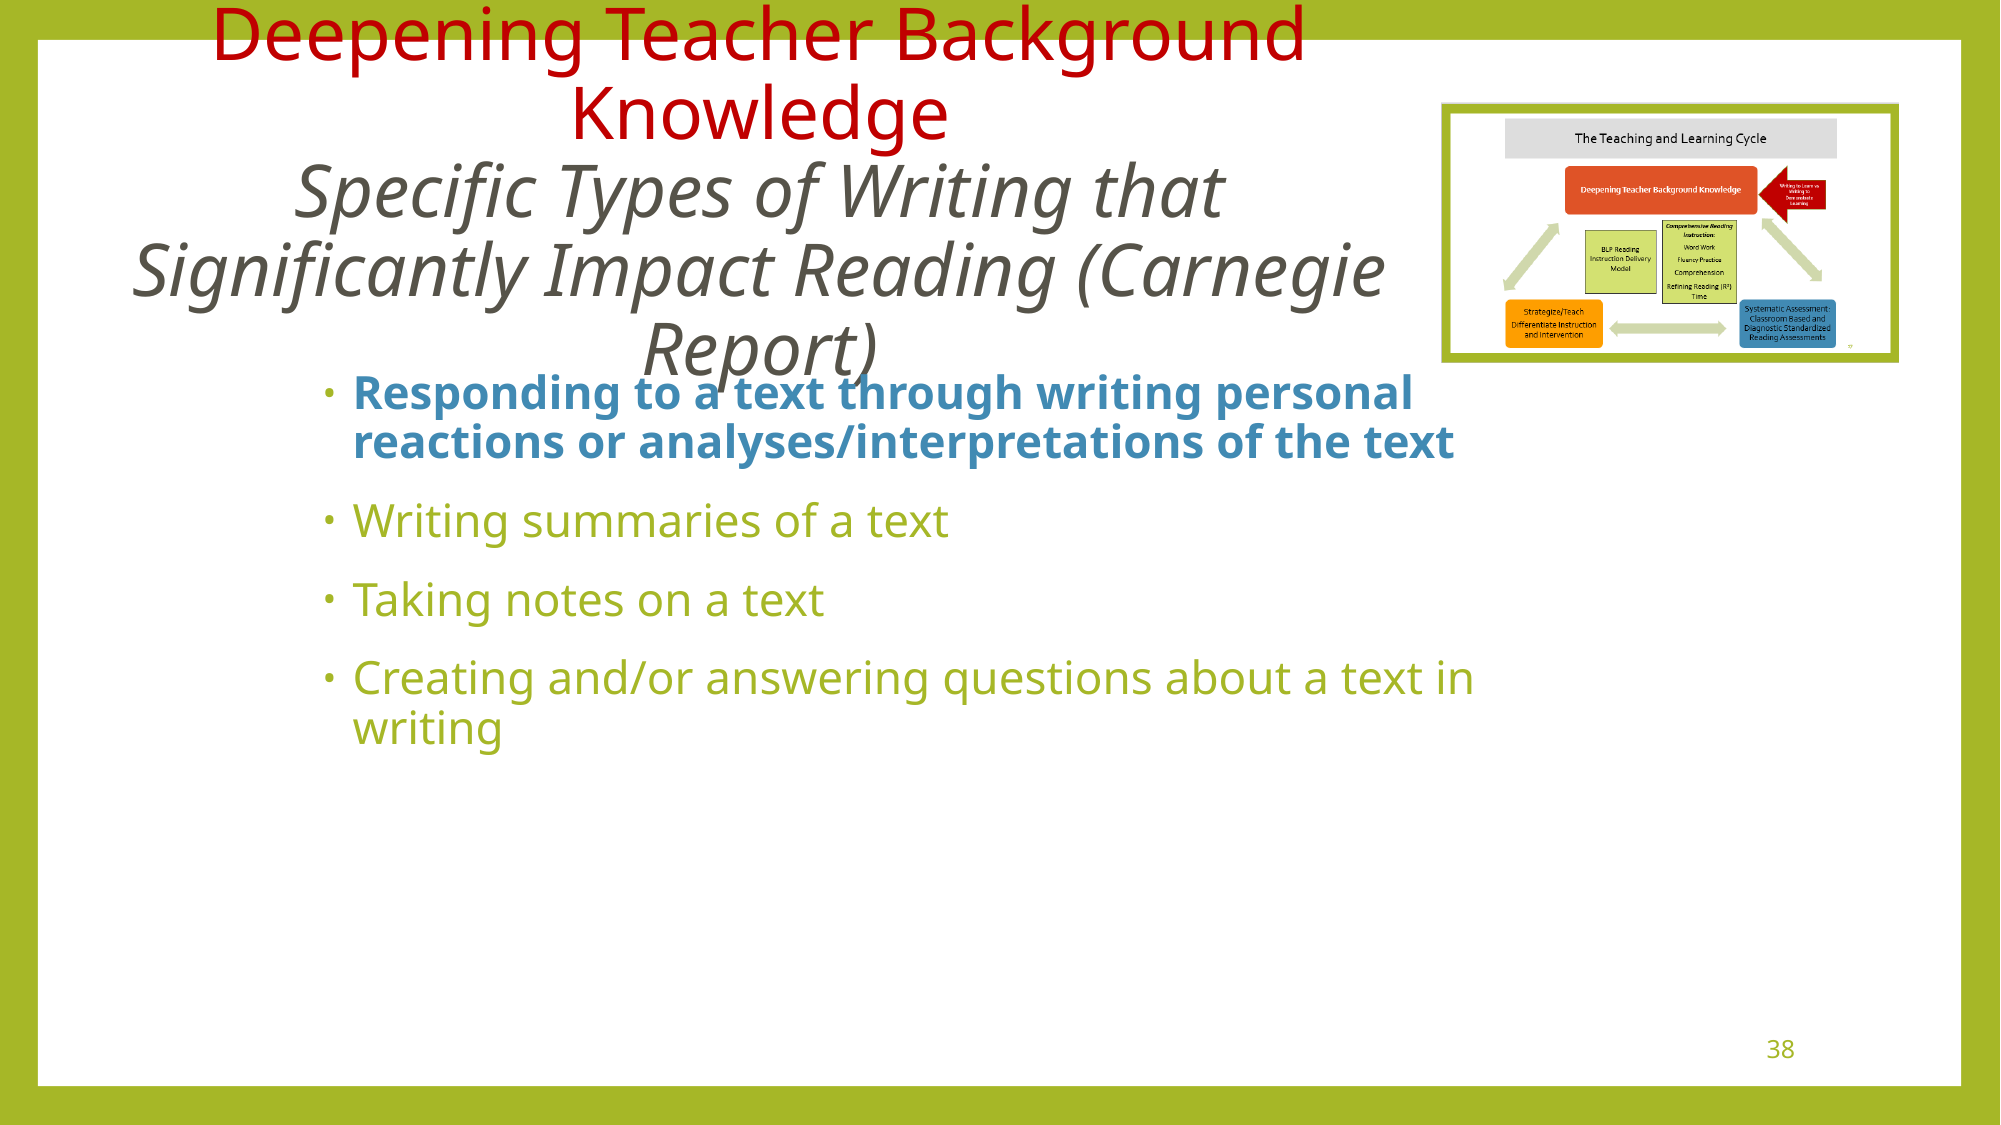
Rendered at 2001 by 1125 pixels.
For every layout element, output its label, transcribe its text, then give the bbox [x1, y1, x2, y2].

picture [1441, 102, 1900, 363]
list Responding to a text through writing personal reactions or analyses/interpretations of the text Writing summaries of a text Taking notes on a text Creating and/or answering questions about a text in writing [300, 362, 1650, 1013]
title Deepening Teacher Background Knowledge Specific Types of Writing that Significantly Impact Reading (Carnegie Report) [84, 66, 1435, 322]
slide_number 38 [1530, 1020, 1811, 1081]
